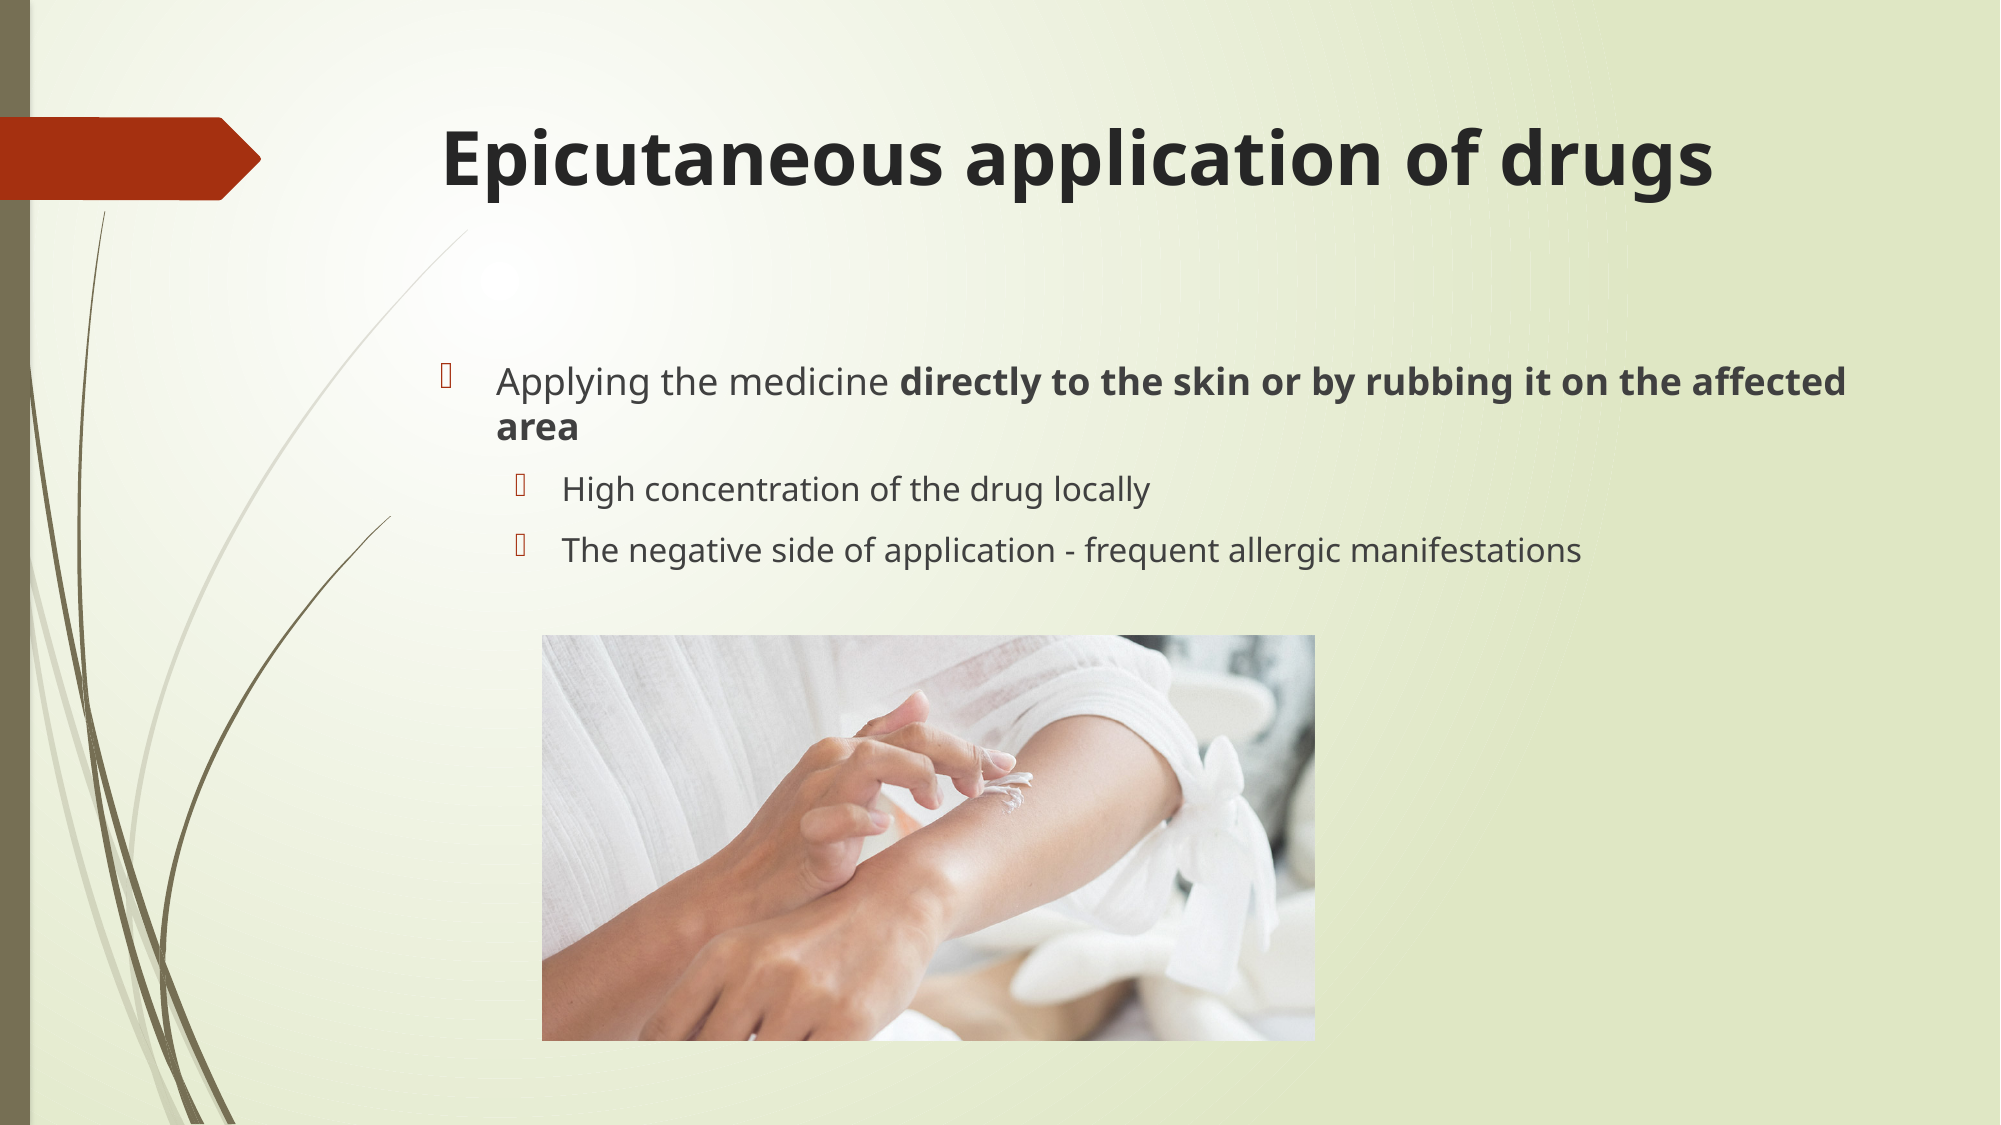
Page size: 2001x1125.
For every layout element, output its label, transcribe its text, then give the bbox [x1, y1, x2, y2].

picture [541, 635, 1315, 1041]
title Epicutaneous application of drugs [425, 102, 1888, 313]
list Applying the medicine directly to the skin or by rubbing it on the affected area High concentration of the drug locally The negative side of application - frequent allergic manifestations [424, 350, 1888, 970]
